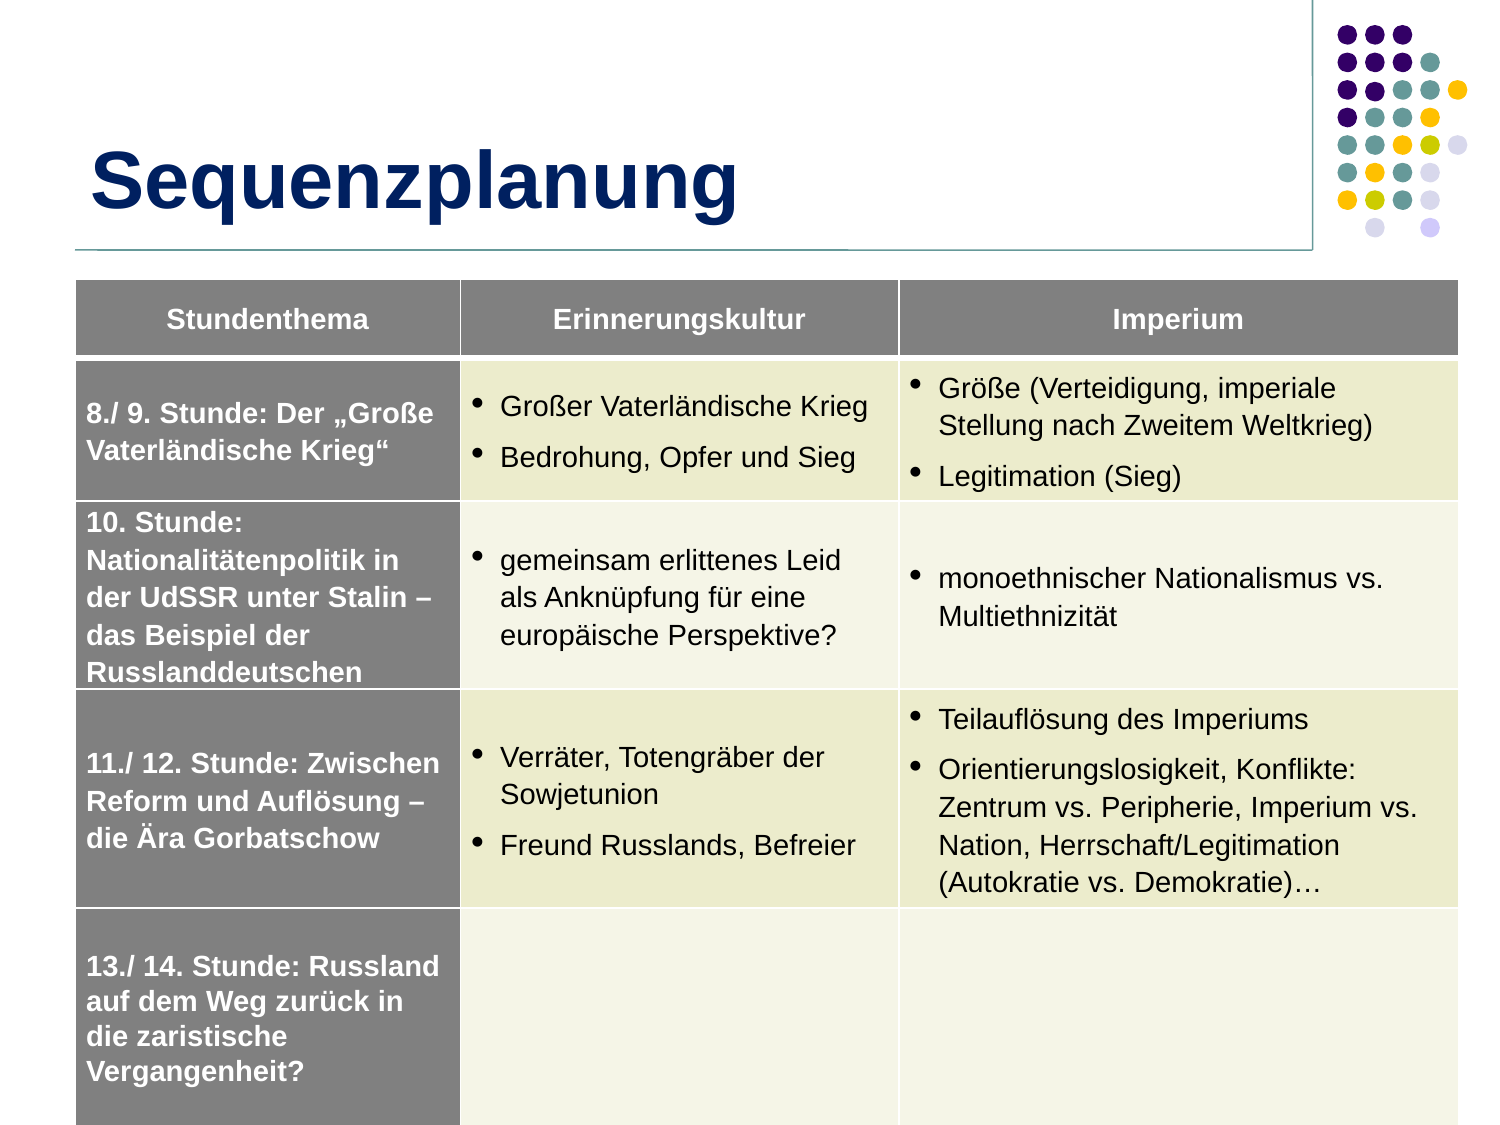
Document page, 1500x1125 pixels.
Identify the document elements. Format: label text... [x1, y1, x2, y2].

title Sequenzplanung [74, 19, 1313, 233]
table_cell Größe (Verteidigung, imperiale Stellung nach Zweitem Weltkrieg) Legitimation (Sieg) [900, 361, 1458, 500]
table_header Erinnerungskultur [461, 280, 898, 355]
table_cell Teilauflösung des Imperiums Orientierungslosigkeit, Konflikte: Zentrum vs. Peripherie, Imperium vs. Nation, Herrschaft/Legitimation (Autokratie vs. Demokratie)… [900, 690, 1458, 907]
table_cell Großer Vaterländische Krieg Bedrohung, Opfer und Sieg [461, 361, 898, 500]
table_cell Verräter, Totengräber der Sowjetunion Freund Russlands, Befreier [461, 690, 898, 907]
table_cell gemeinsam erlittenes Leid als Anknüpfung für eine europäische Perspektive? [461, 502, 898, 688]
table_header Imperium [900, 280, 1458, 355]
table_cell 8./ 9. Stunde: Der „Große Vaterländische Krieg“ [76, 361, 460, 500]
table_cell 11./ 12. Stunde: Zwischen Reform und Auflösung – die Ära Gorbatschow [76, 690, 460, 907]
table_cell 10. Stunde: Nationalitätenpolitik in der UdSSR unter Stalin – das Beispiel der Russlanddeutschen [76, 502, 460, 688]
table_cell 13./ 14. Stunde: Russland auf dem Weg zurück in die zaristische Vergangenheit? [76, 909, 460, 1125]
table_cell [461, 909, 898, 1125]
table_cell monoethnischer Nationalismus vs. Multiethnizität [900, 502, 1458, 688]
table_header Stundenthema [76, 280, 460, 355]
table_cell [900, 909, 1458, 1125]
